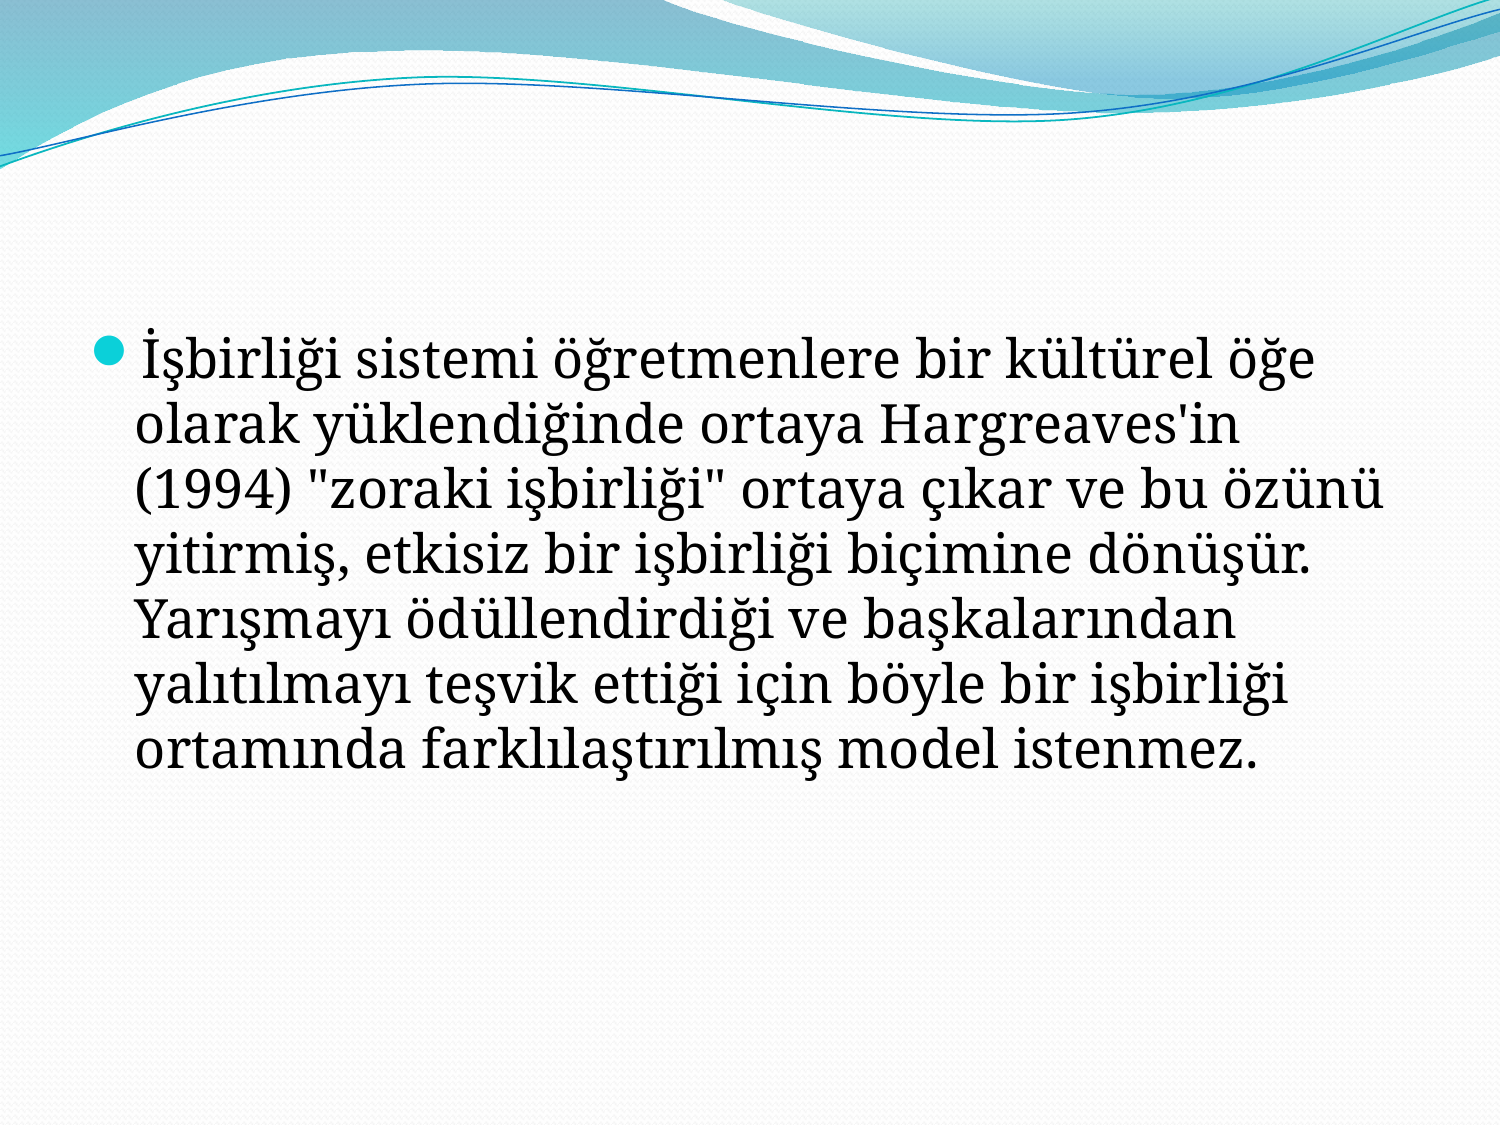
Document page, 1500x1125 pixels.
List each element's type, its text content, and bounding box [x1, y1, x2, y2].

list İşbirliği sistemi öğretmenlere bir kültürel öğe olarak yüklendiğinde ortaya Hargreaves'in (1994) "zoraki işbirliği" ortaya çıkar ve bu özünü yitirmiş, etkisiz bir işbirliği biçimine dönüşür. Yarışmayı ödüllendirdiği ve başkalarından yalıtılmayı teşvik ettiği için böyle bir işbirliği ortamında farklılaştırılmış model istenmez. [75, 317, 1425, 1038]
